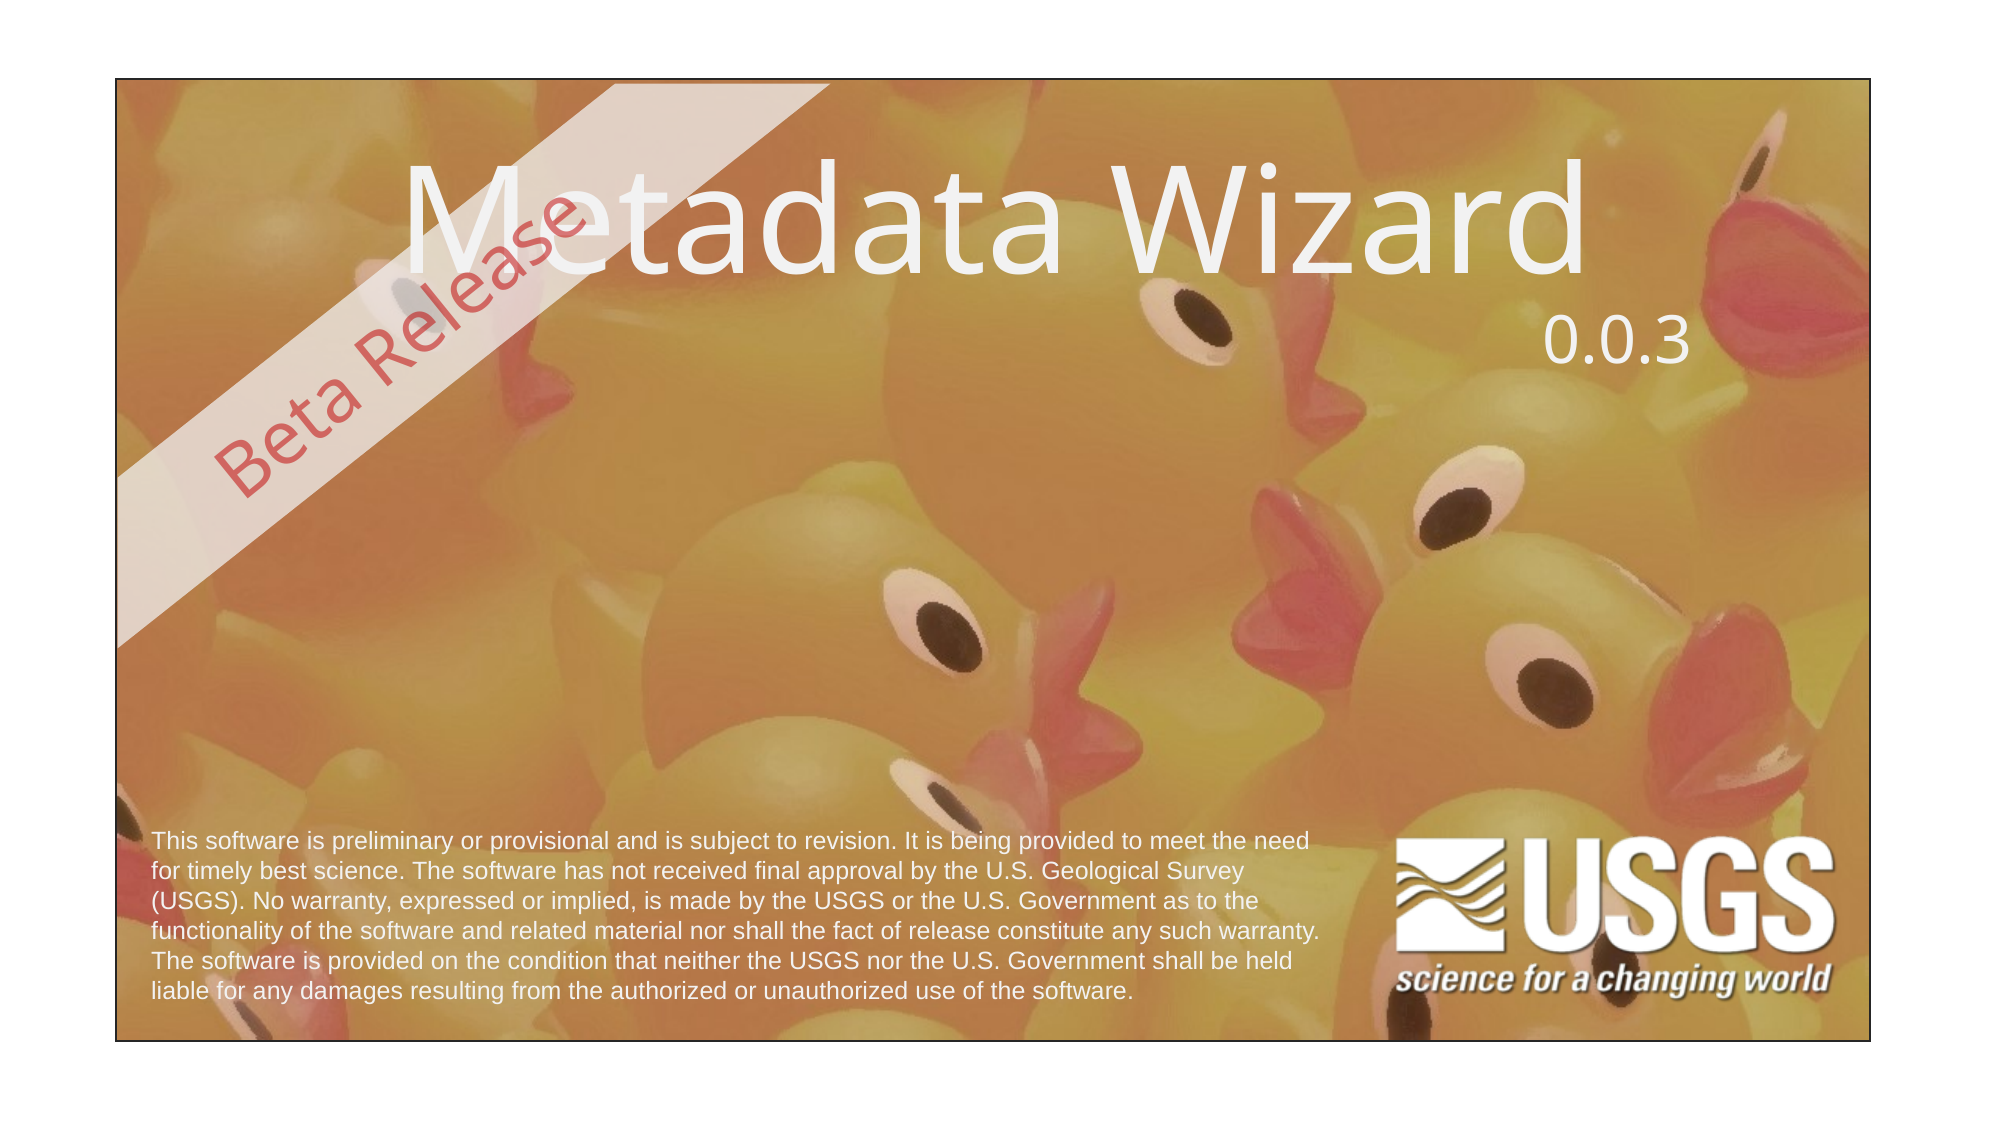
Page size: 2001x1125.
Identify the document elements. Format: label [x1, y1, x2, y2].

picture [115, 78, 1870, 1042]
